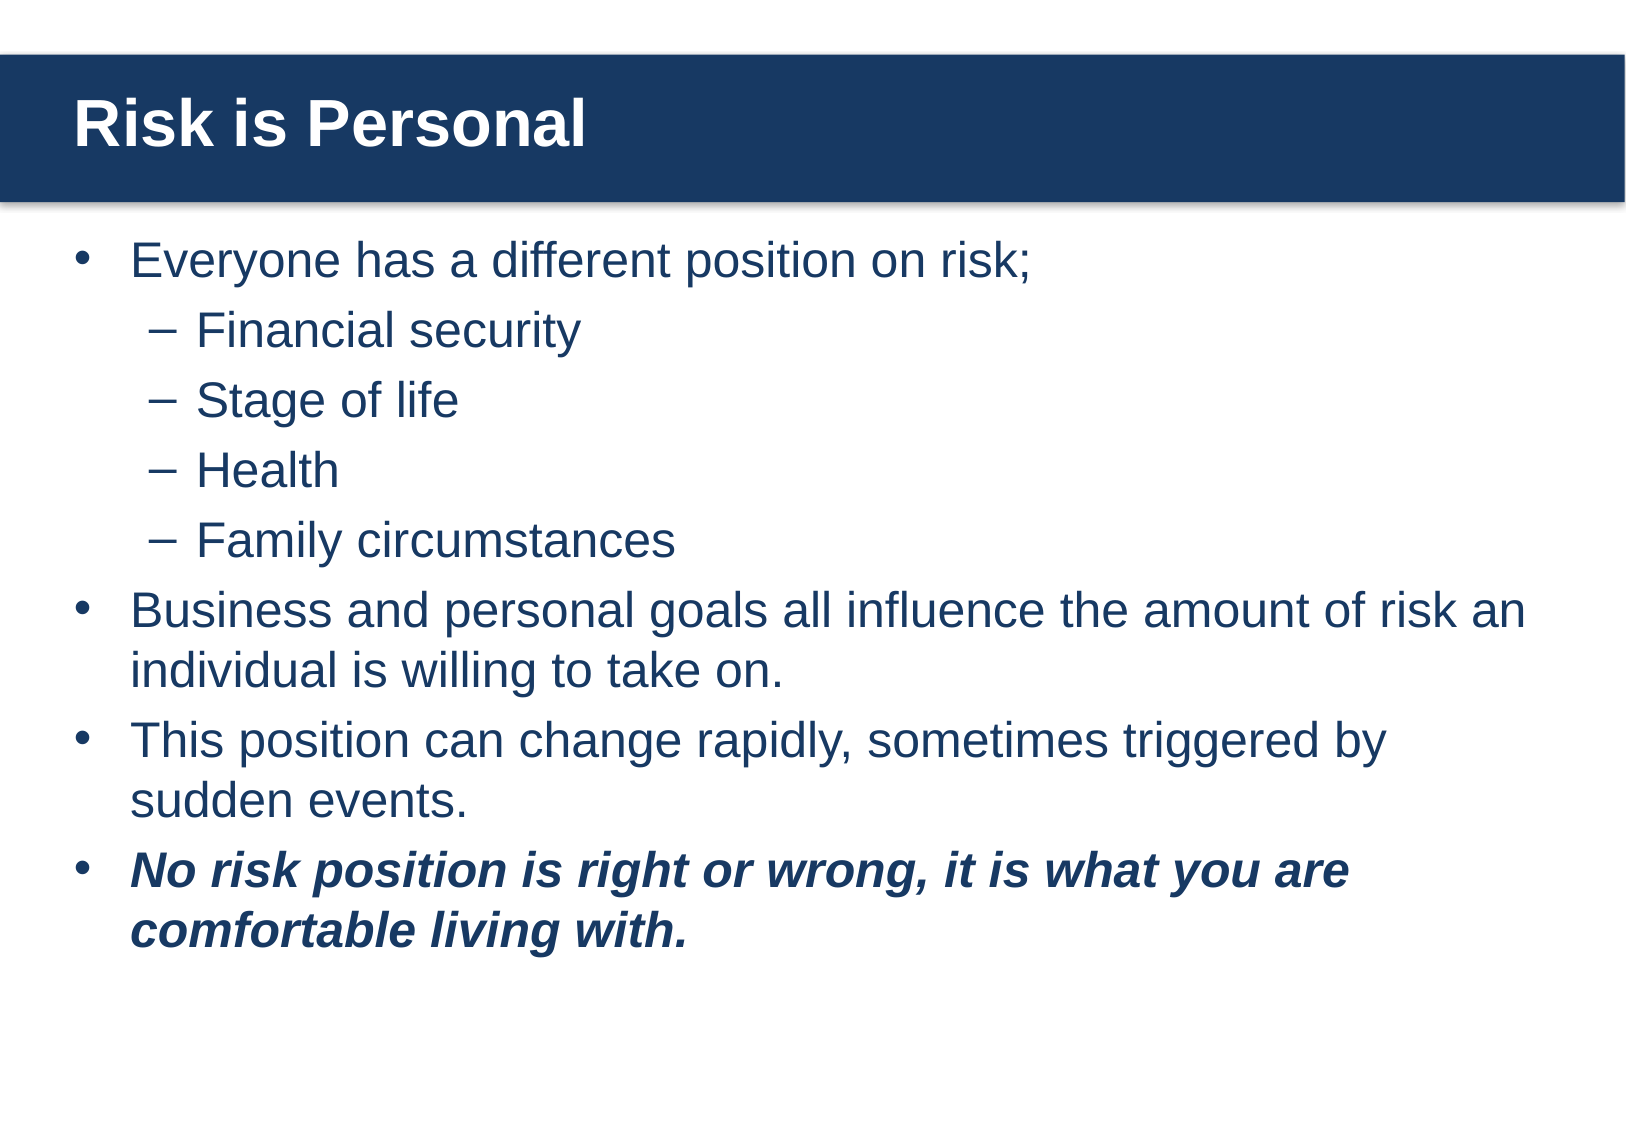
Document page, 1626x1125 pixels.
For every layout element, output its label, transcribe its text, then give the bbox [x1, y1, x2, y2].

list Everyone has a different position on risk; Financial security Stage of life Health Family circumstances Business and personal goals all influence the amount of risk an individual is willing to take on. This position can change rapidly, sometimes triggered by sudden events. No risk position is right or wrong, it is what you are comfortable living with. [59, 219, 1567, 971]
title Risk is Personal [59, 72, 1567, 198]
